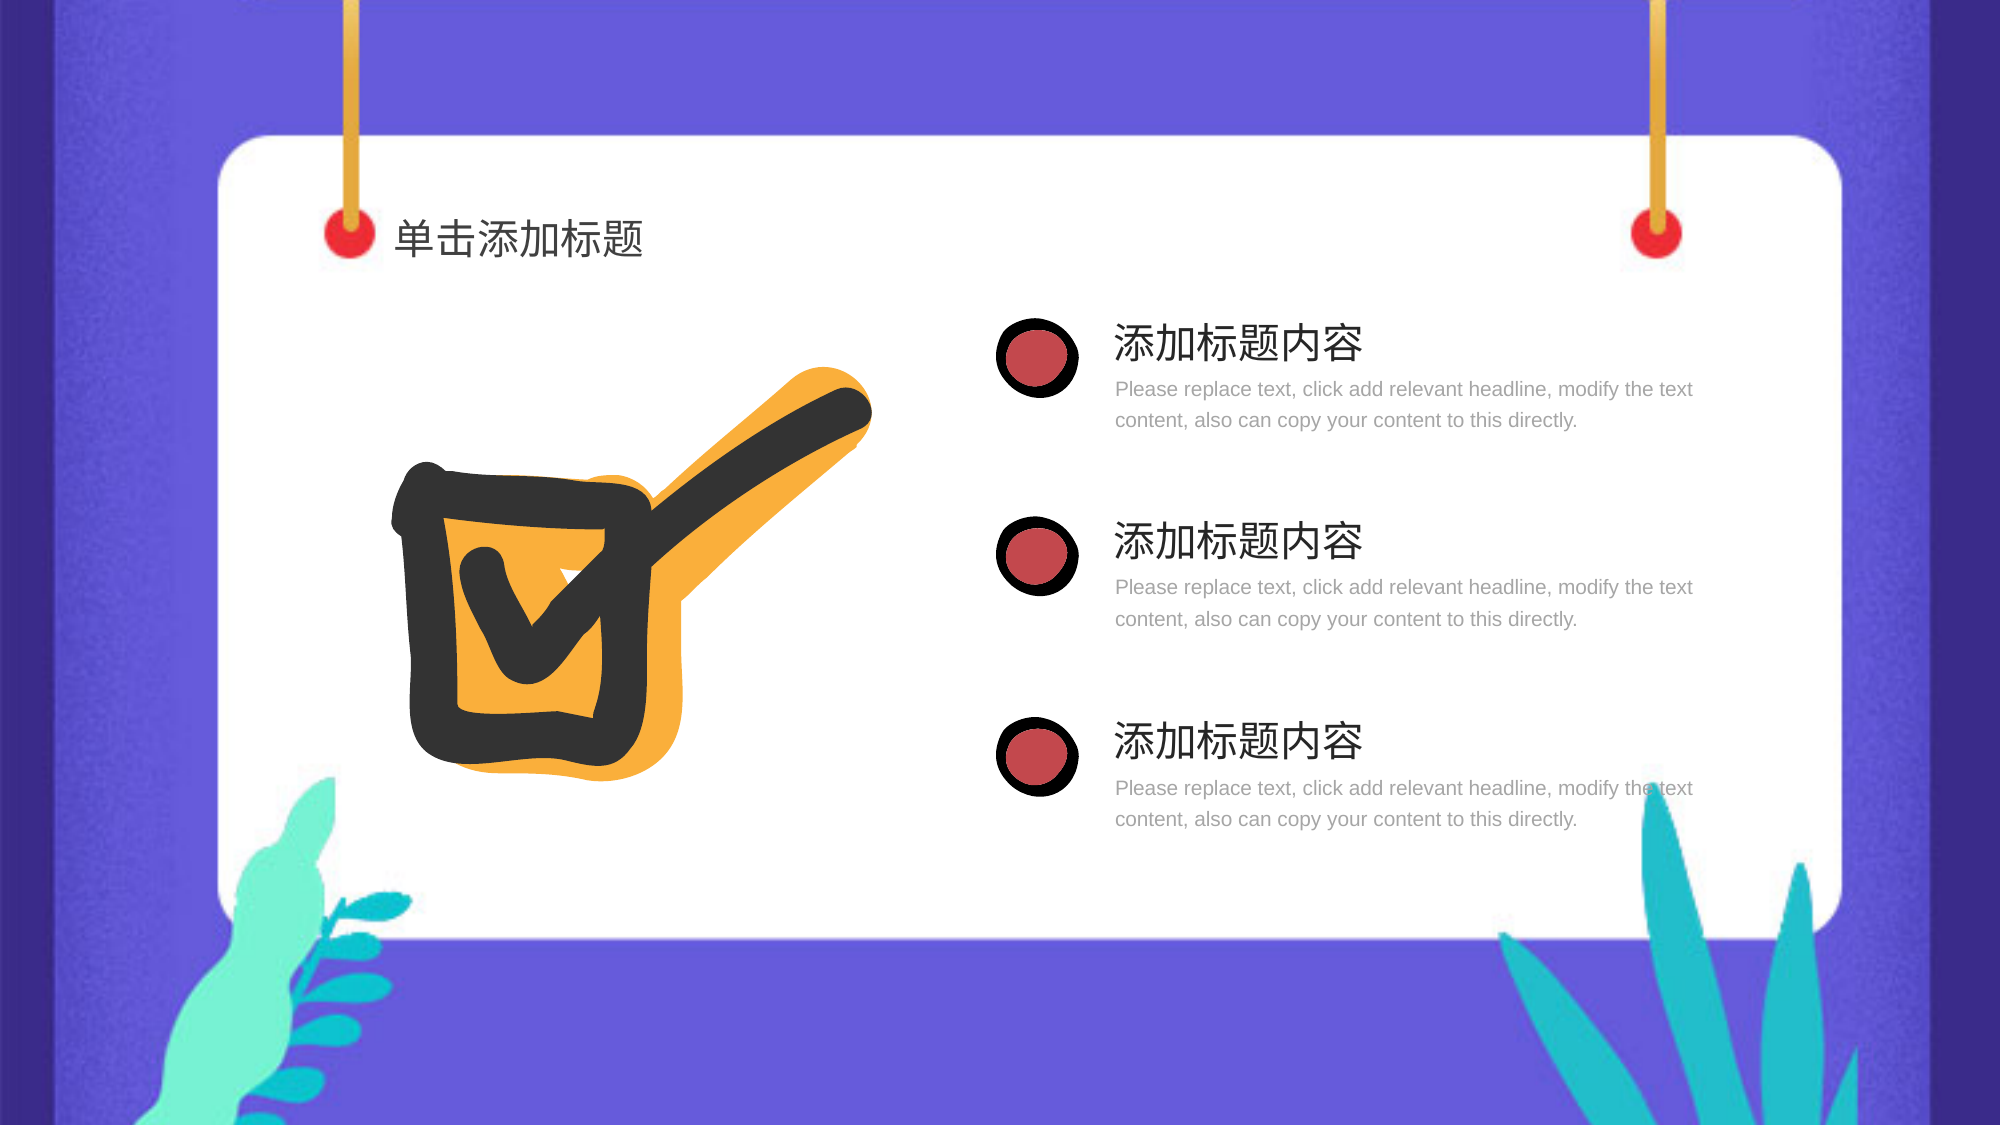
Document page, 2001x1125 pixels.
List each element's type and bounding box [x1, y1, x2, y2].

text_box [1098, 687, 1727, 837]
text_box [991, 713, 1080, 808]
picture [0, 0, 2000, 1125]
text_box [991, 314, 1080, 409]
text_box [991, 512, 1080, 608]
text_box [1098, 486, 1727, 636]
text_box [1098, 288, 1727, 438]
